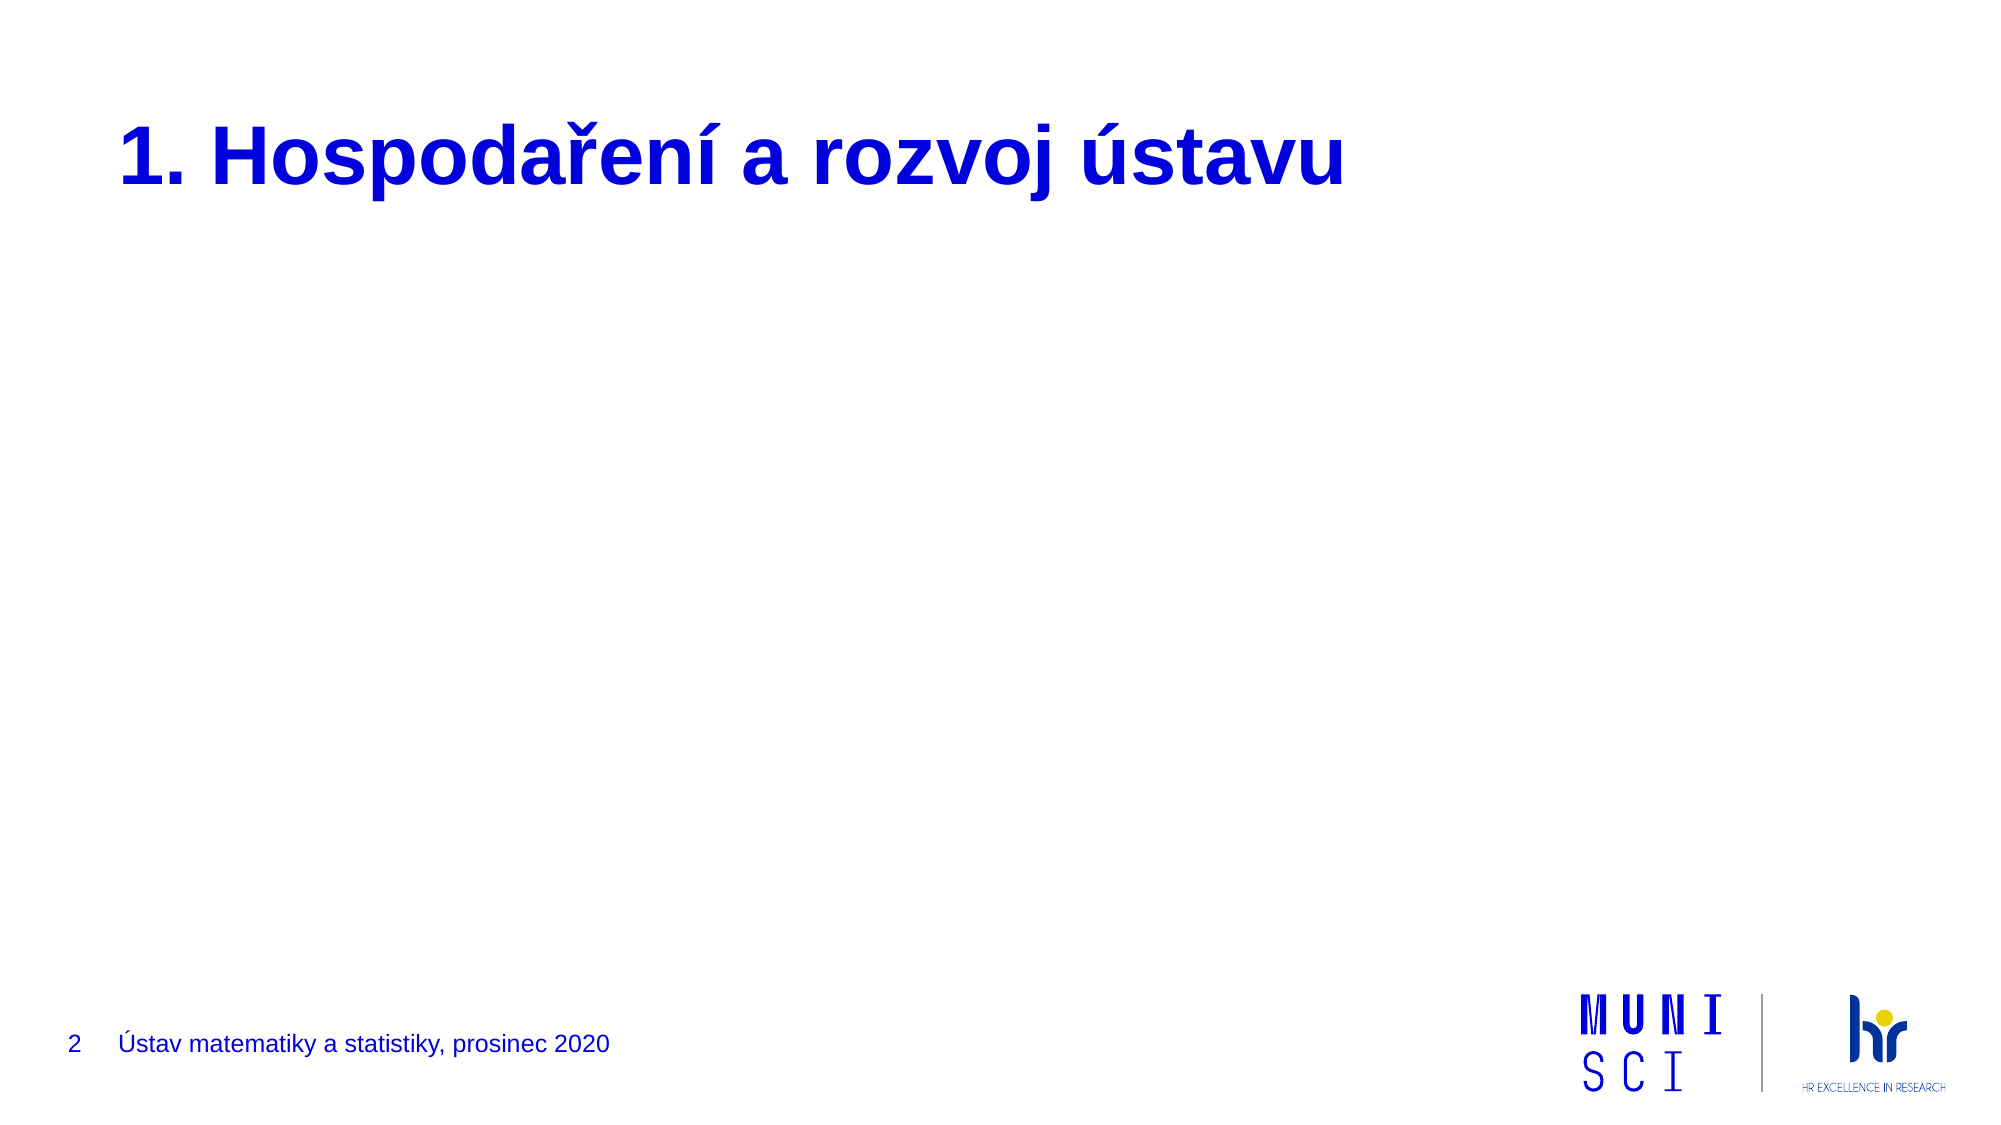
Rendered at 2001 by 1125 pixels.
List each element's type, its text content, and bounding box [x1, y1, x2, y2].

slide_number 2 [67, 1021, 110, 1063]
title 1. Hospodaření a rozvoj ústavu [118, 118, 1883, 193]
footer Ústav matematiky a statistiky, prosinec 2020 [118, 1021, 1418, 1063]
